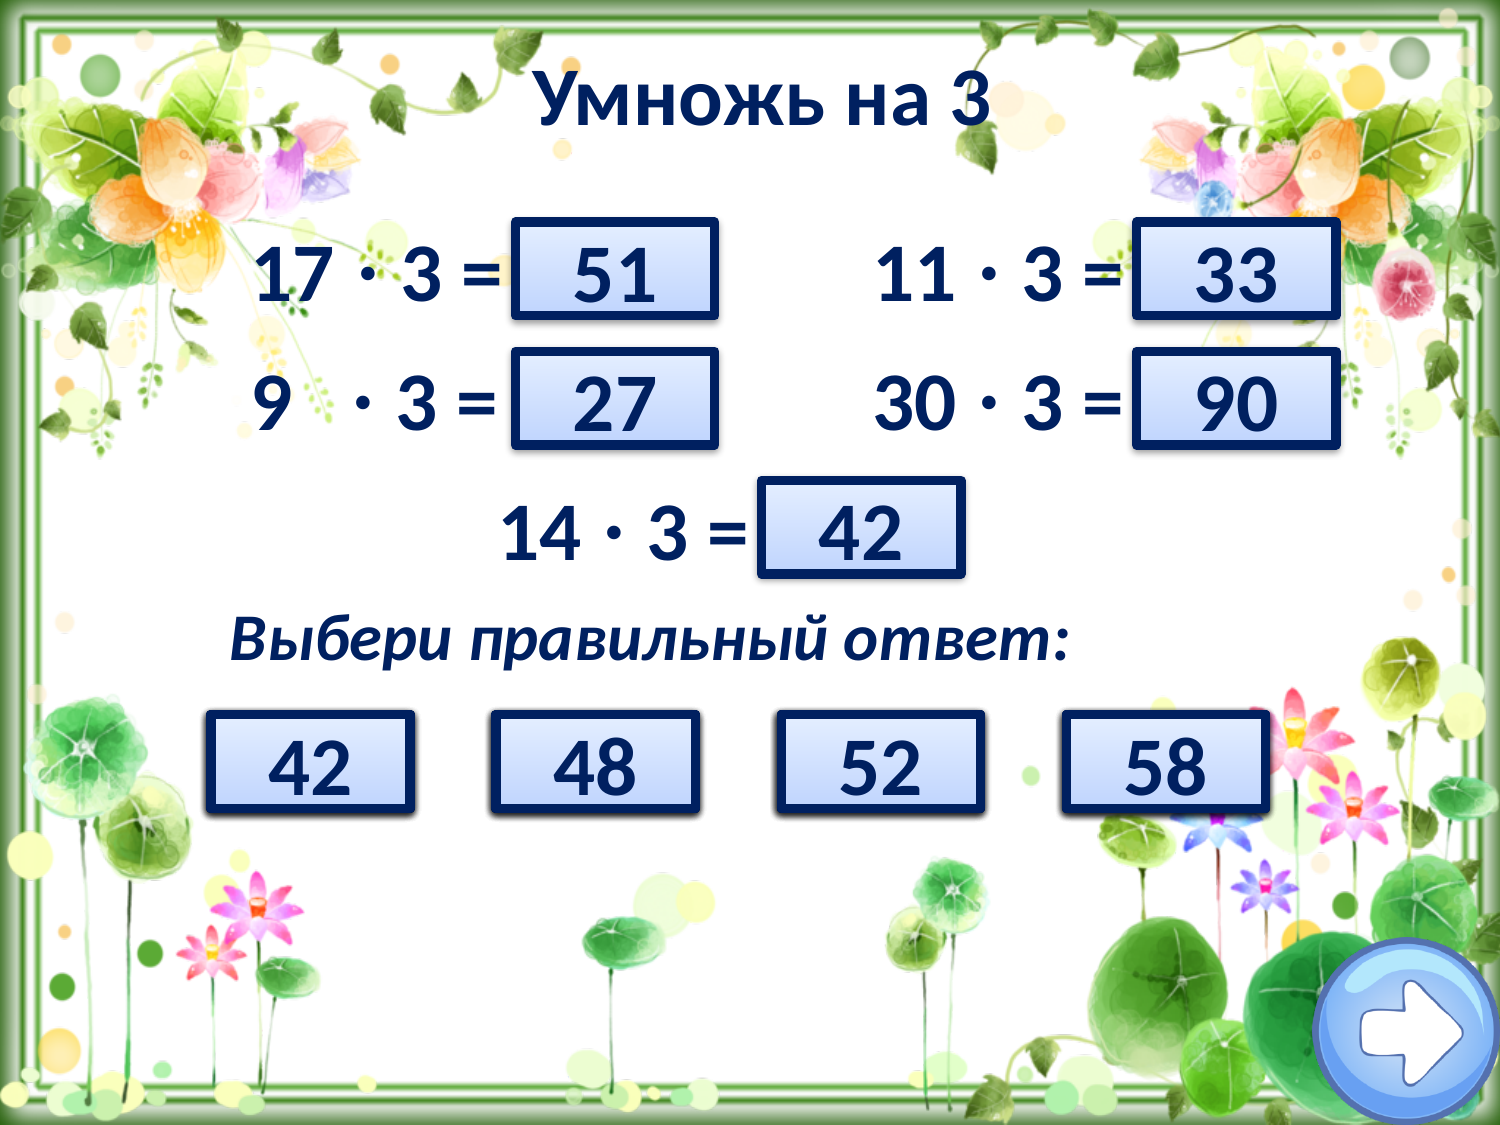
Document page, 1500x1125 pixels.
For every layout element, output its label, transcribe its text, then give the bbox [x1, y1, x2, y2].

text_box Умножь на 3 [517, 35, 1008, 150]
text_box 17 · 3 = ? [236, 210, 598, 326]
text_box 42 [210, 714, 411, 809]
text_box 90 [1136, 350, 1337, 446]
text_box 14 · 3 = ? [482, 469, 844, 584]
text_box 58 [1066, 714, 1266, 809]
text_box 52 [780, 714, 981, 809]
text_box 51 [515, 221, 716, 317]
text_box 27 [515, 350, 716, 446]
text_box 33 [1136, 221, 1337, 317]
picture [0, 0, 1500, 1125]
text_box 9 · 3 = ? [236, 340, 593, 455]
text_box 11 · 3 = ? [857, 210, 1219, 326]
text_box 42 [761, 480, 962, 575]
text_box 30 · 3 = ? [857, 340, 1219, 455]
text_box Выбери правильный ответ: [214, 585, 1087, 681]
text_box 48 [495, 714, 696, 809]
